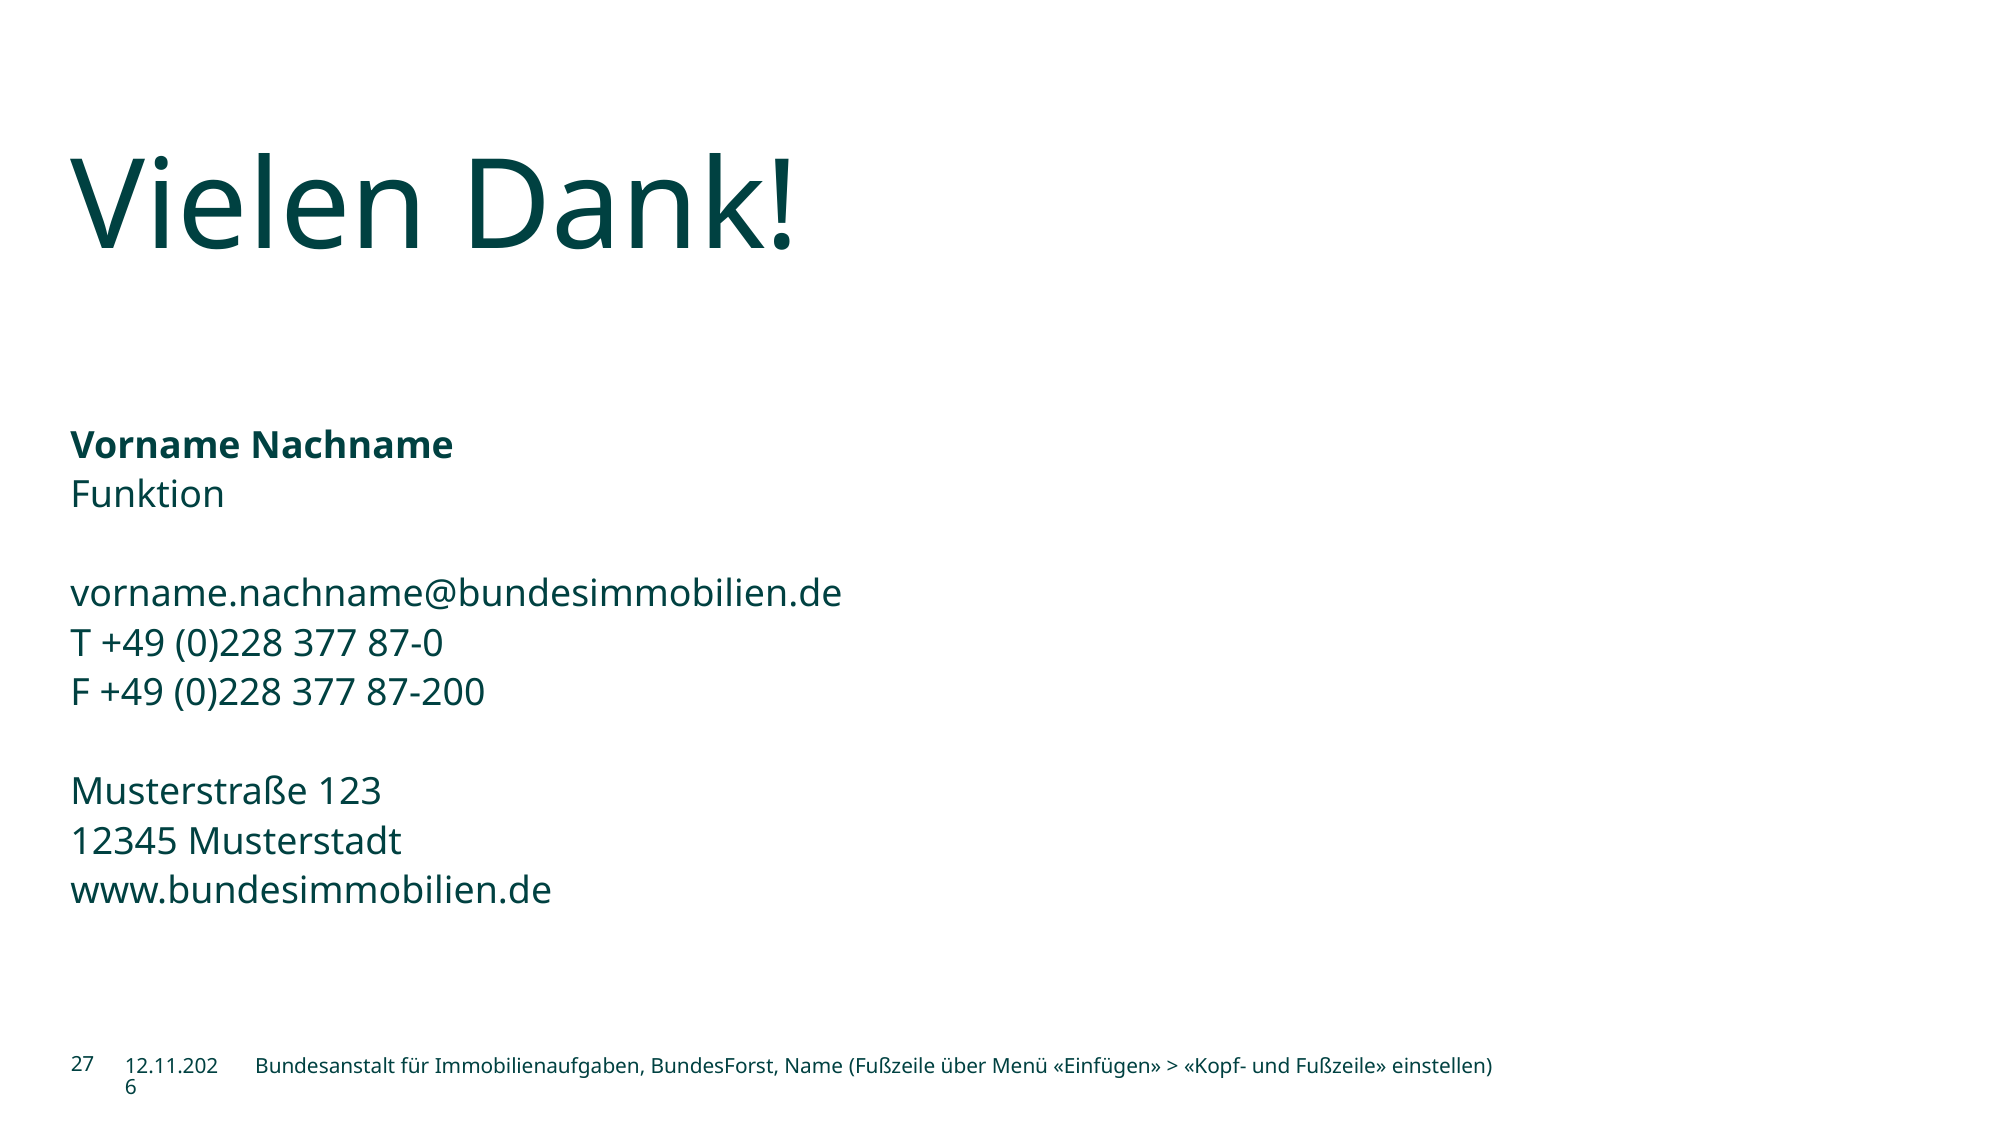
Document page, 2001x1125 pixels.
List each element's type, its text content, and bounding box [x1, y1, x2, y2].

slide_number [124, 1052, 226, 1077]
list Vorname Nachname Funktion vorname.nachname@bundesimmobilien.de T +49 (0)228 377 87-0 F +49 (0)228 377 87-200 Musterstraße 123 12345 Musterstadt www.bundesimmobilien.de [70, 416, 1286, 1034]
title Vielen Dank! [70, 91, 1285, 253]
slide_number 27 [70, 1052, 119, 1077]
footer Bundesanstalt für Immobilienaufgaben, BundesForst, Name (Fußzeile über Menü «Einfügen» > «Kopf- und Fußzeile» einstellen) [255, 1052, 1933, 1077]
